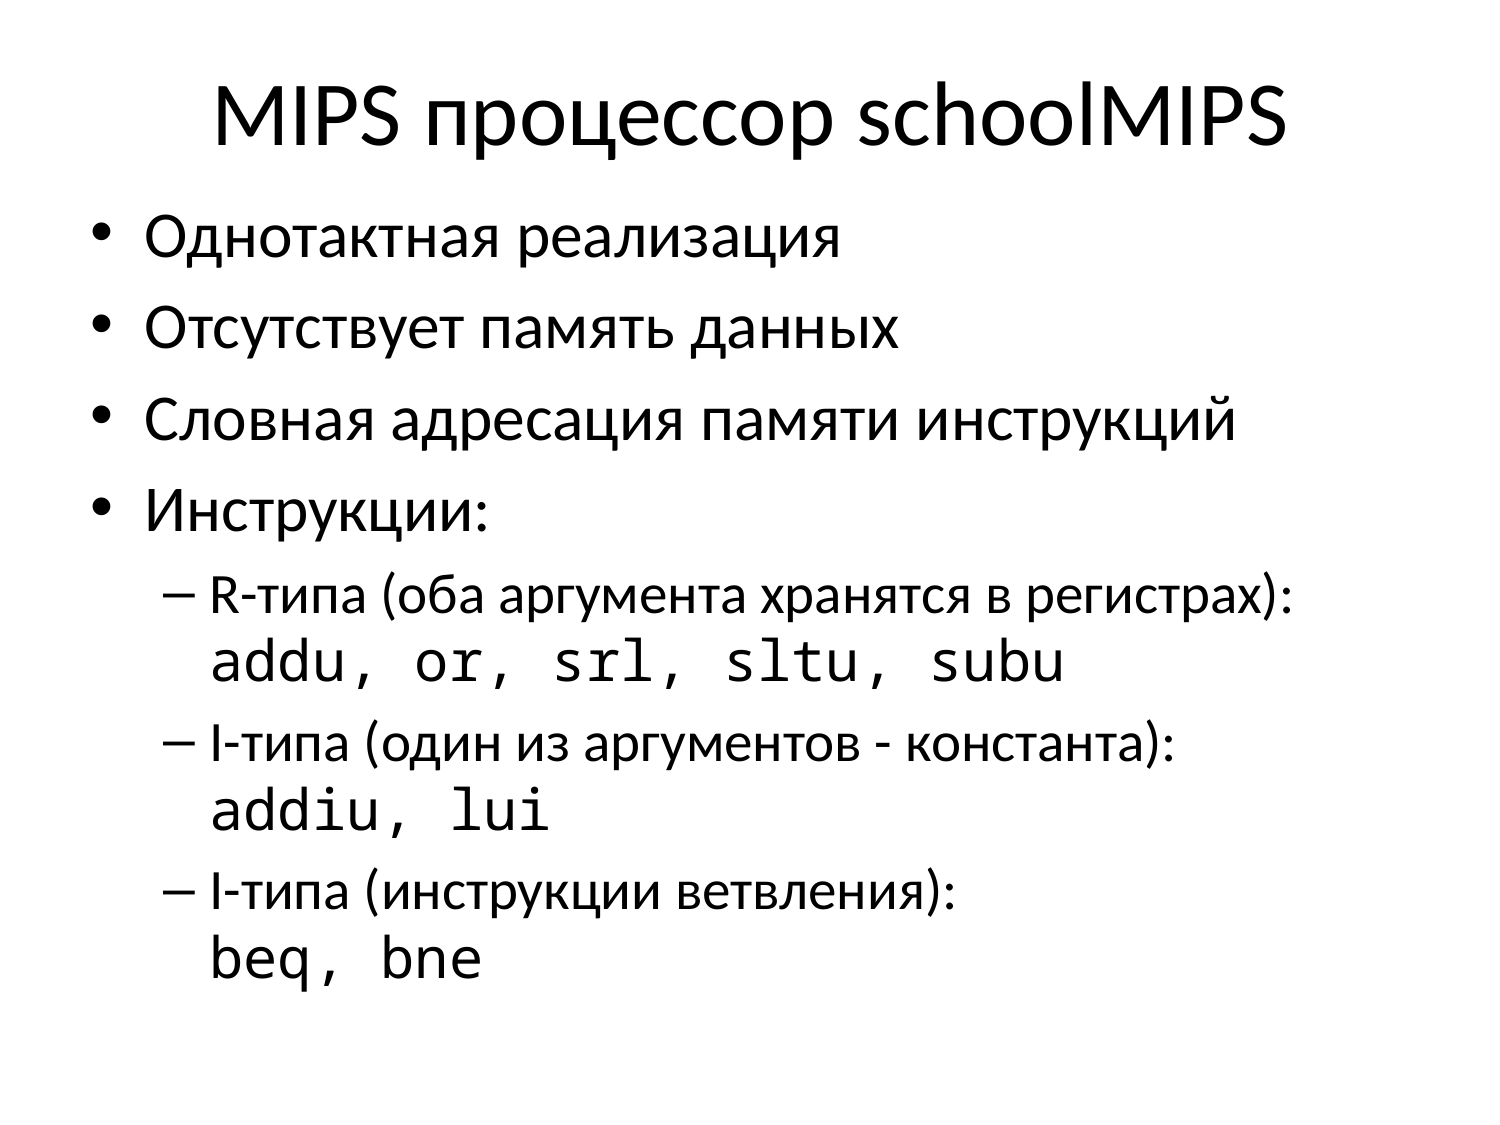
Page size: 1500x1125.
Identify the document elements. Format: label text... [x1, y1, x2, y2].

list Однотактная реализация Отсутствует память данных Словная адресация памяти инструкций Инструкции: R-типа (оба аргумента хранятся в регистрах): addu, or, srl, sltu, subu I-типа (один из аргументов - константа): addiu, lui I-типа (инструкции ветвления): beq, bne [75, 184, 1425, 1005]
title MIPS процессор schoolMIPS [75, 45, 1425, 173]
